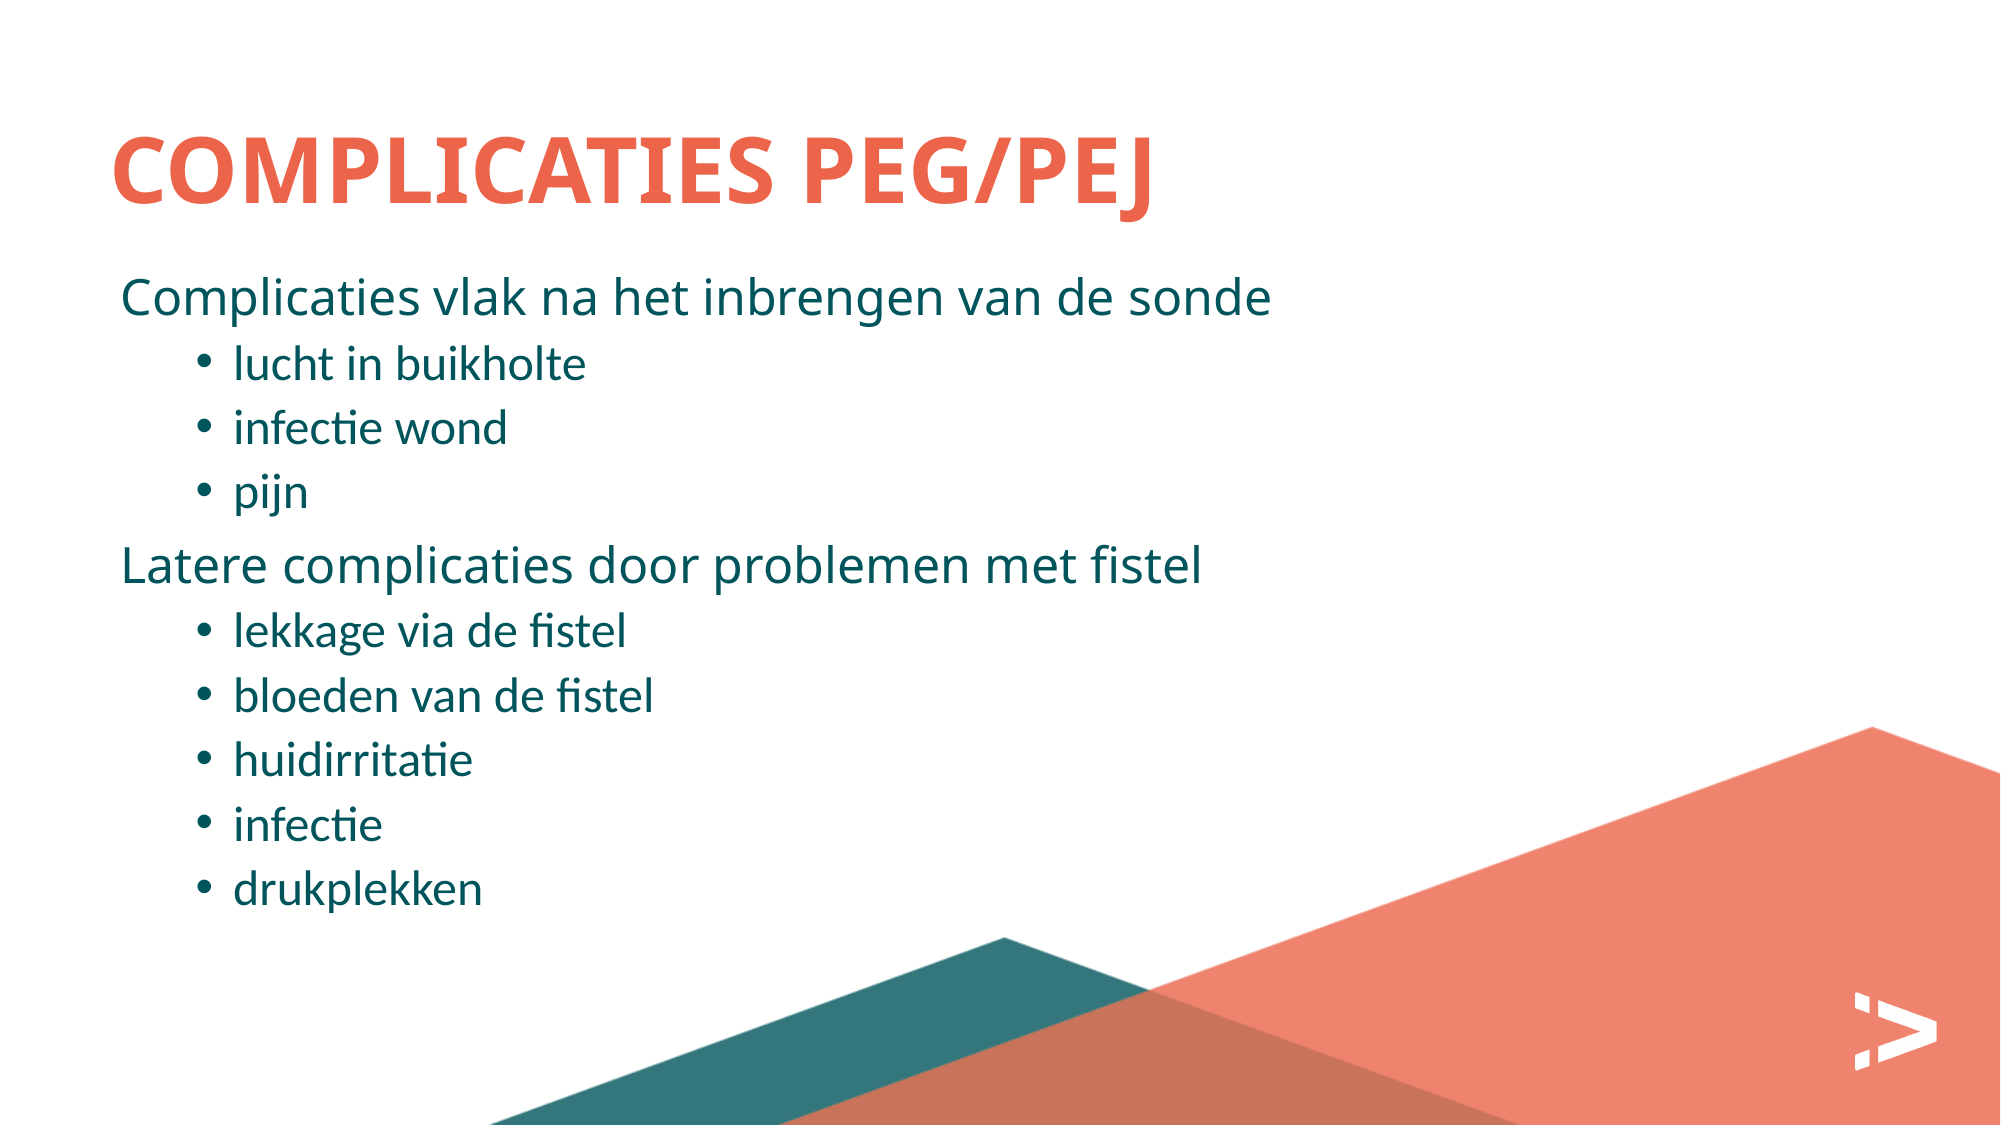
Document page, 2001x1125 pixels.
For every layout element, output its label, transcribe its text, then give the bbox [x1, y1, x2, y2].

list Complicaties vlak na het inbrengen van de sonde lucht in buikholte infectie wond pijn Latere complicaties door problemen met fistel lekkage via de fistel bloeden van de fistel huidirritatie infectie drukplekken [105, 264, 1831, 996]
picture [0, 0, 2001, 1125]
title Complicaties PEG/PEJ [94, 65, 1820, 283]
